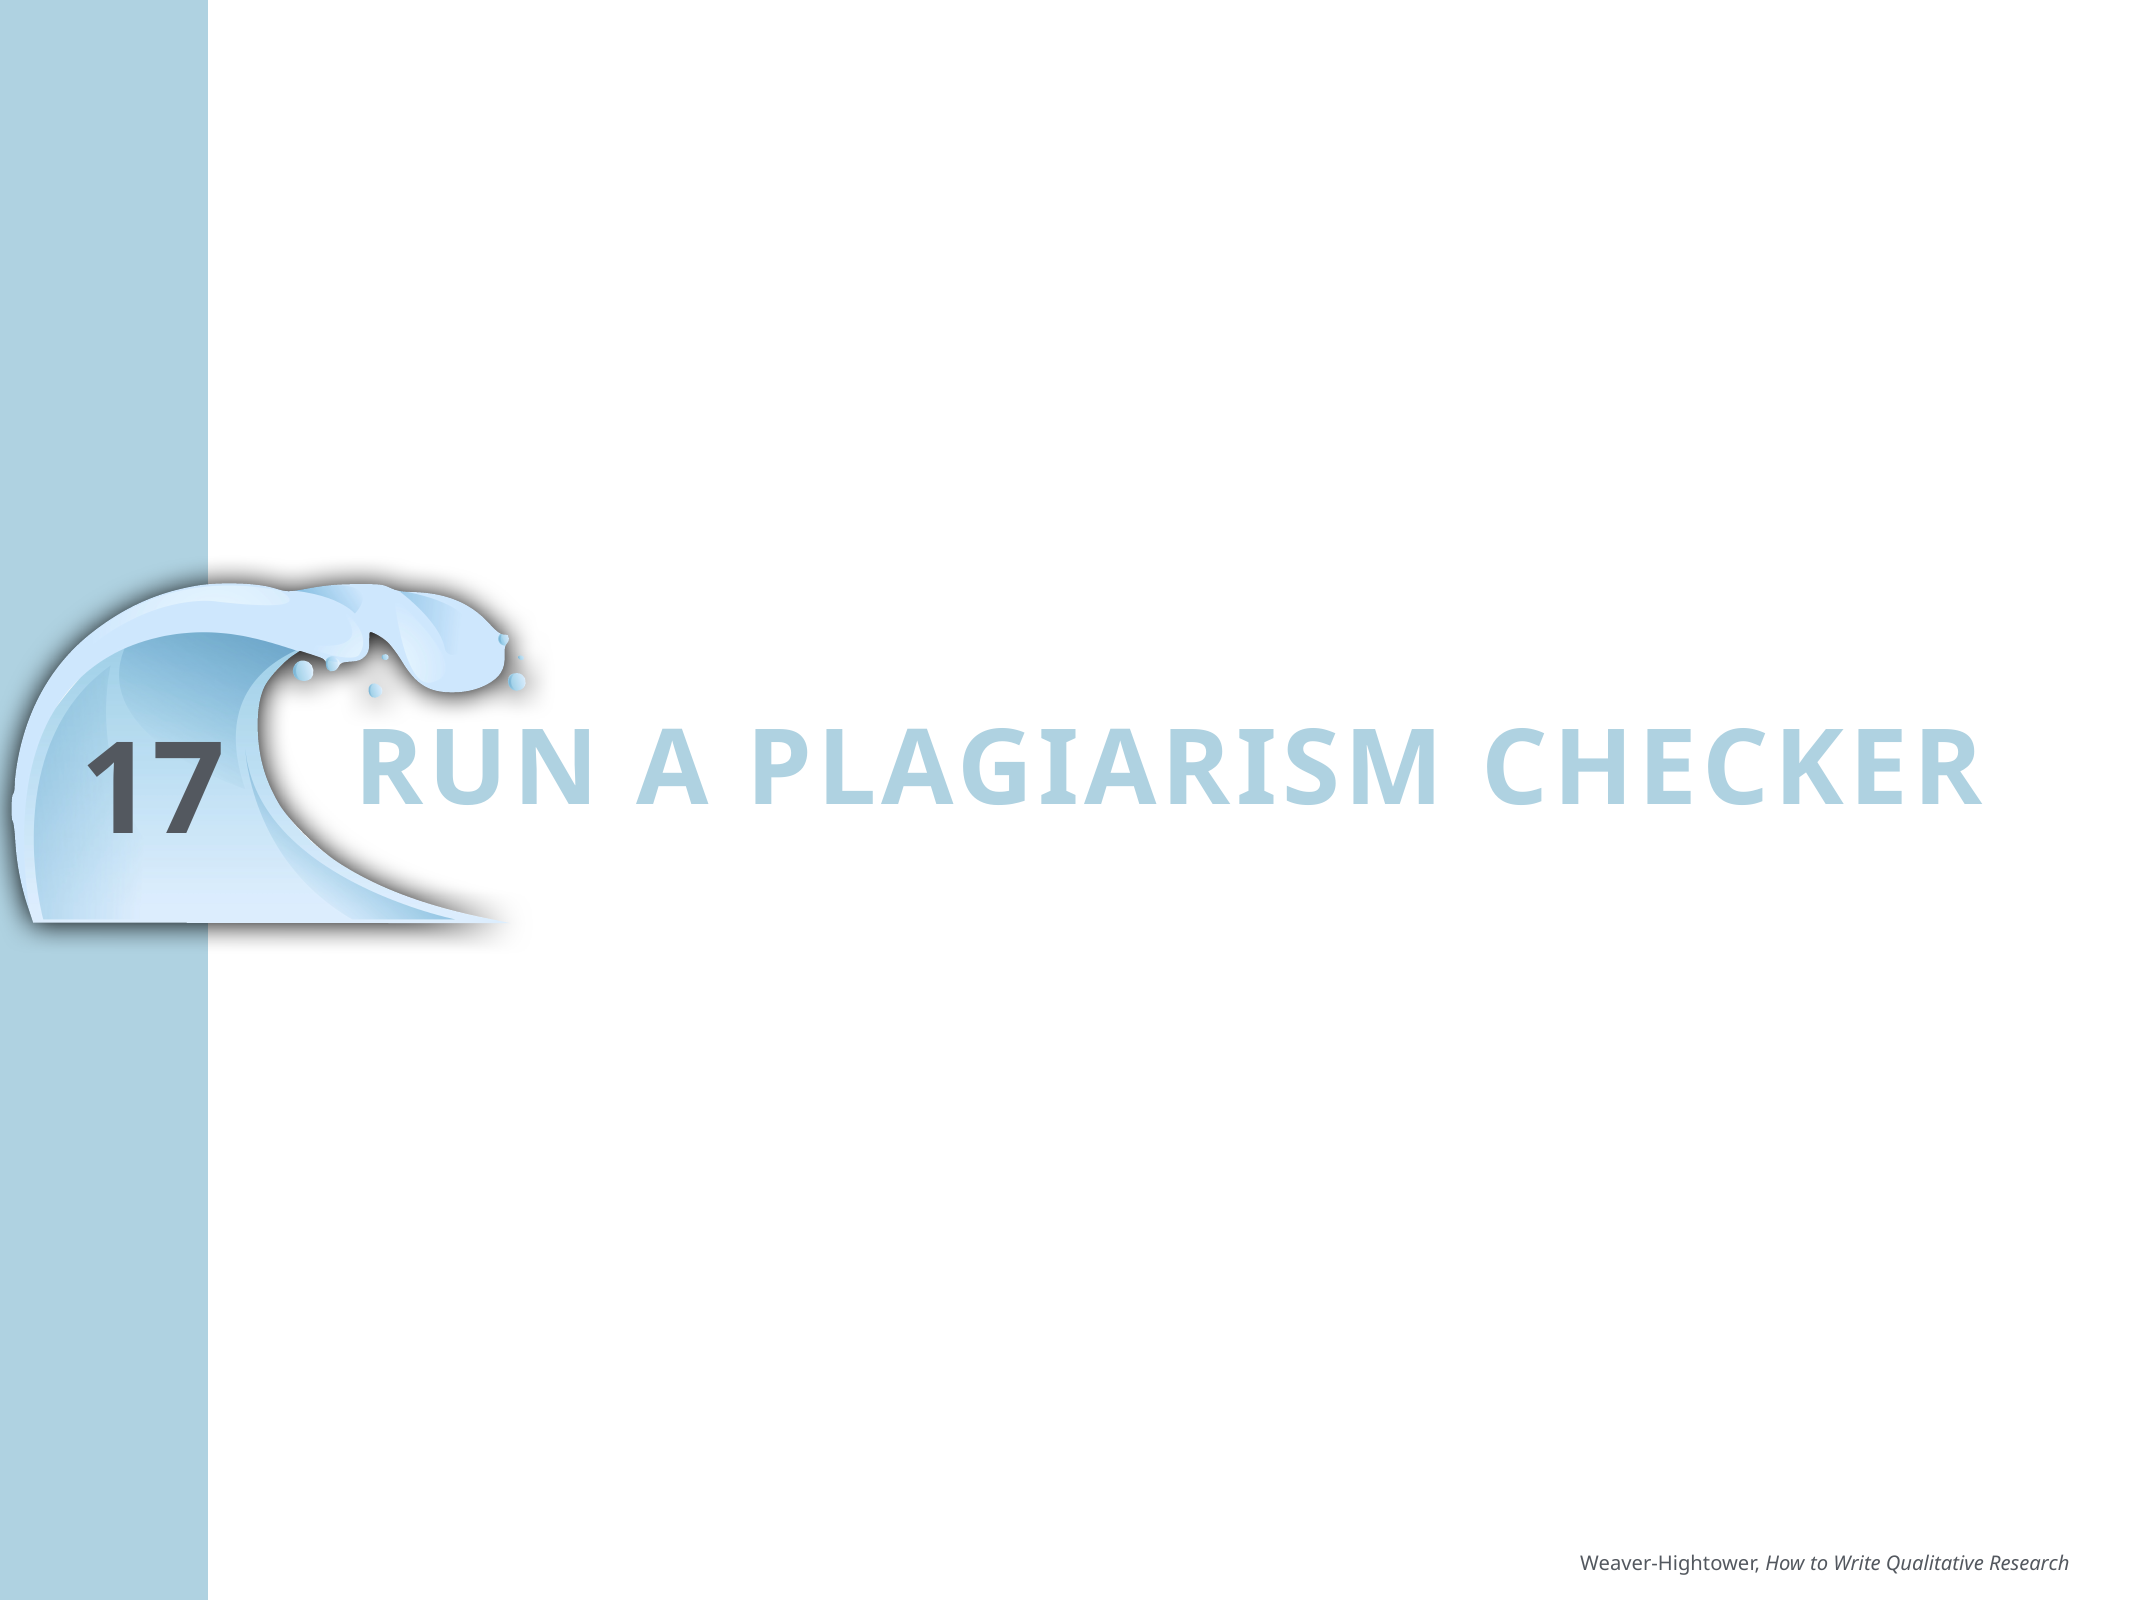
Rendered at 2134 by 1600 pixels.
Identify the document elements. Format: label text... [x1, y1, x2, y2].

picture [11, 583, 527, 924]
title Run a plagiarism checker [527, 669, 2004, 880]
